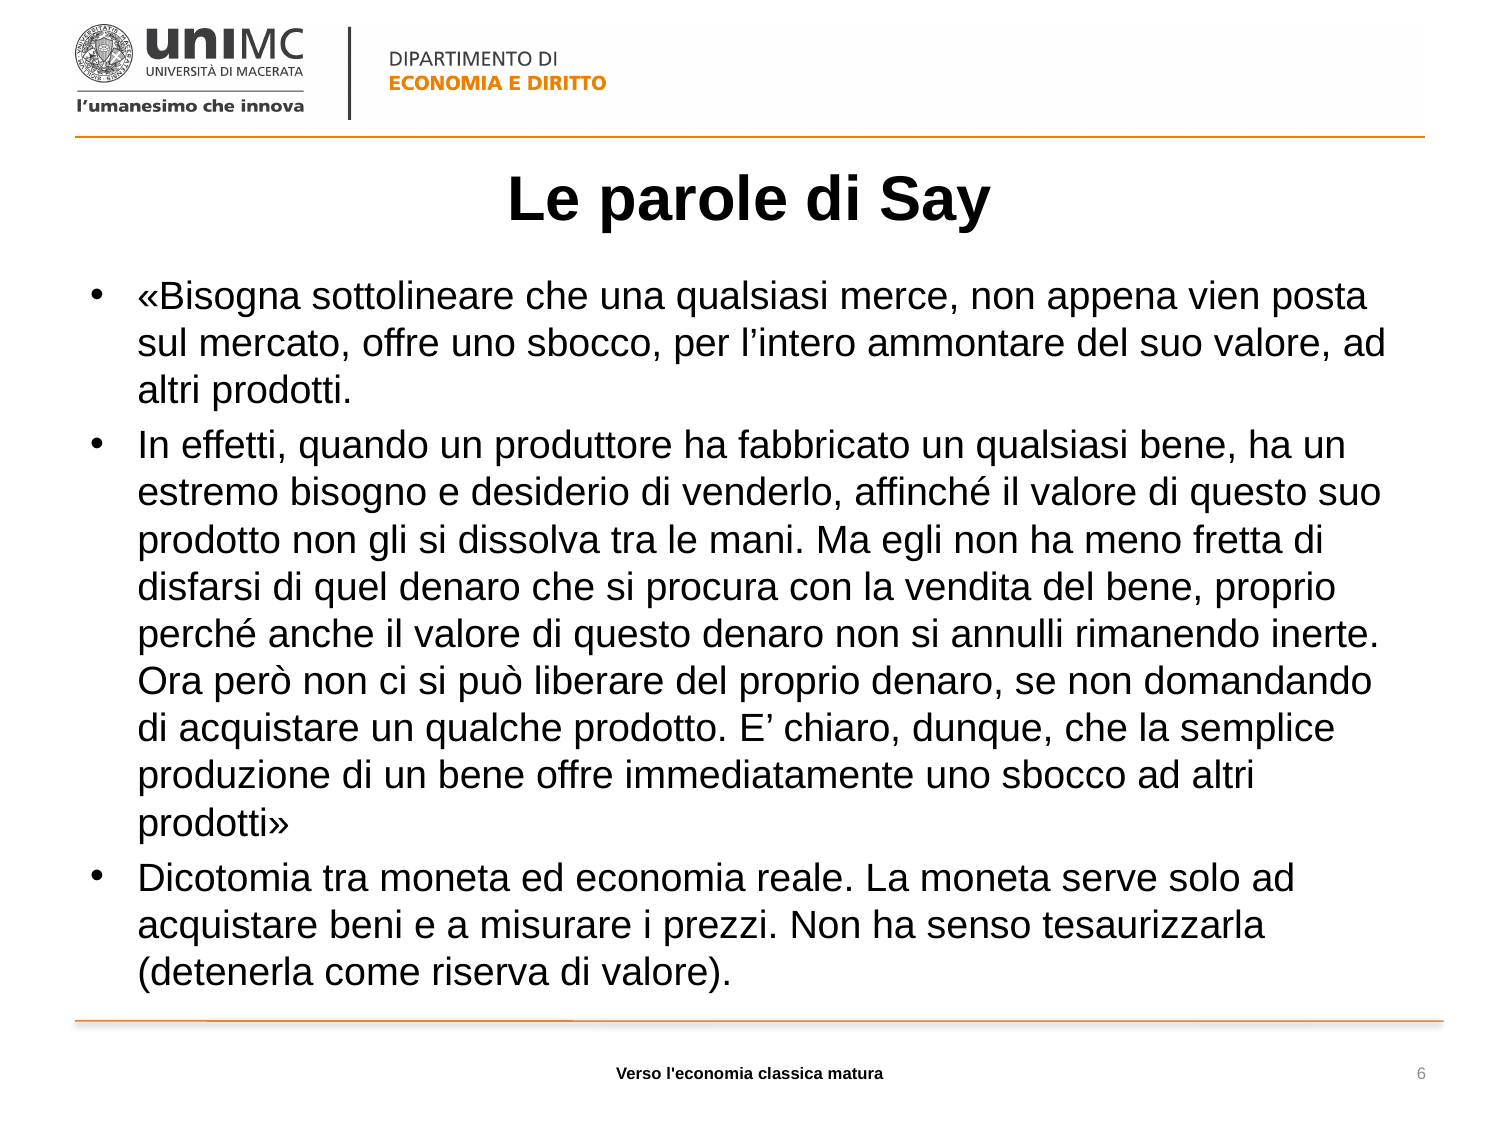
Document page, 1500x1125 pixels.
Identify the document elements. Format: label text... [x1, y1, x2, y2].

title Le parole di Say [75, 149, 1425, 241]
footer Verso l'economia classica matura [512, 1042, 988, 1103]
slide_number 6 [1091, 1042, 1442, 1103]
picture [75, 24, 1425, 138]
list «Bisogna sottolineare che una qualsiasi merce, non appena vien posta sul mercato, offre uno sbocco, per l’intero ammontare del suo valore, ad altri prodotti. In effetti, quando un produttore ha fabbricato un qualsiasi bene, ha un estremo bisogno e desiderio di venderlo, affinché il valore di questo suo prodotto non gli si dissolva tra le mani. Ma egli non ha meno fretta di disfarsi di quel denaro che si procura con la vendita del bene, proprio perché anche il valore di questo denaro non si annulli rimanendo inerte. Ora però non ci si può liberare del proprio denaro, se non domandando di acquistare un qualche prodotto. E’ chiaro, dunque, che la semplice produzione di un bene offre immediatamente uno sbocco ad altri prodotti» Dicotomia tra moneta ed economia reale. La moneta serve solo ad acquistare beni e a misurare i prezzi. Non ha senso tesaurizzarla (detenerla come riserva di valore). [75, 262, 1425, 1005]
